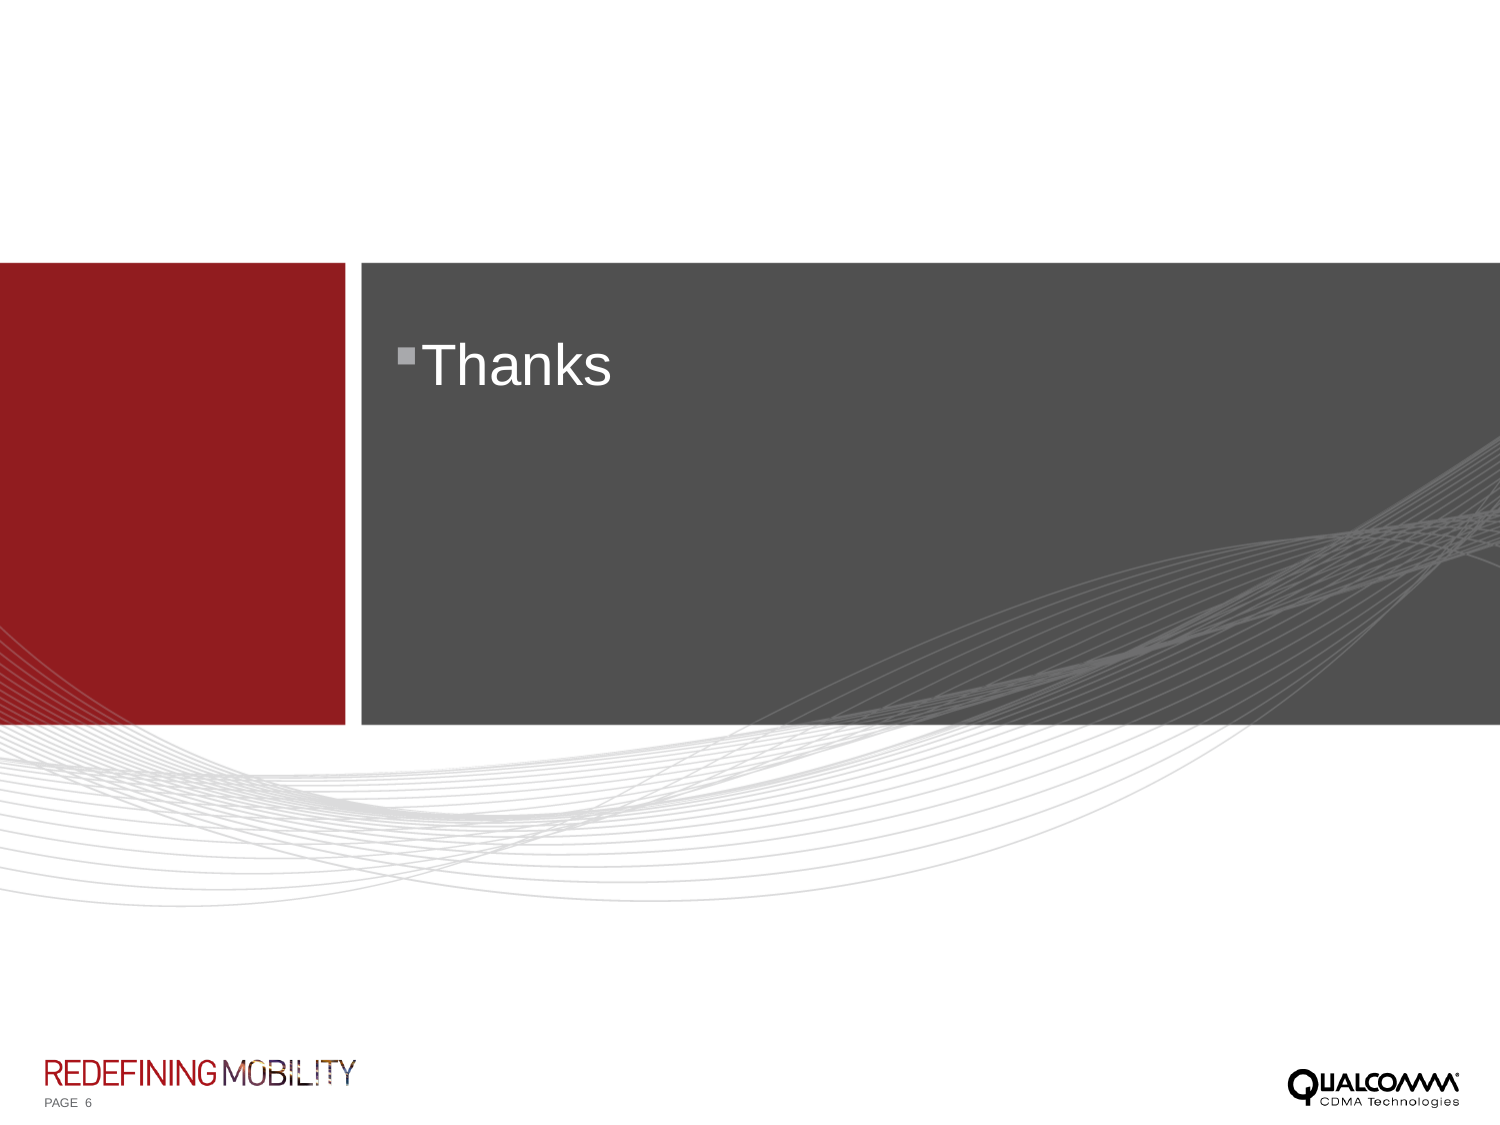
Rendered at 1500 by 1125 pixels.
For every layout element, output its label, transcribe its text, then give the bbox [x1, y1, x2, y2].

picture [30, 1048, 366, 1098]
picture [0, 187, 1500, 938]
list Thanks [377, 324, 1166, 526]
